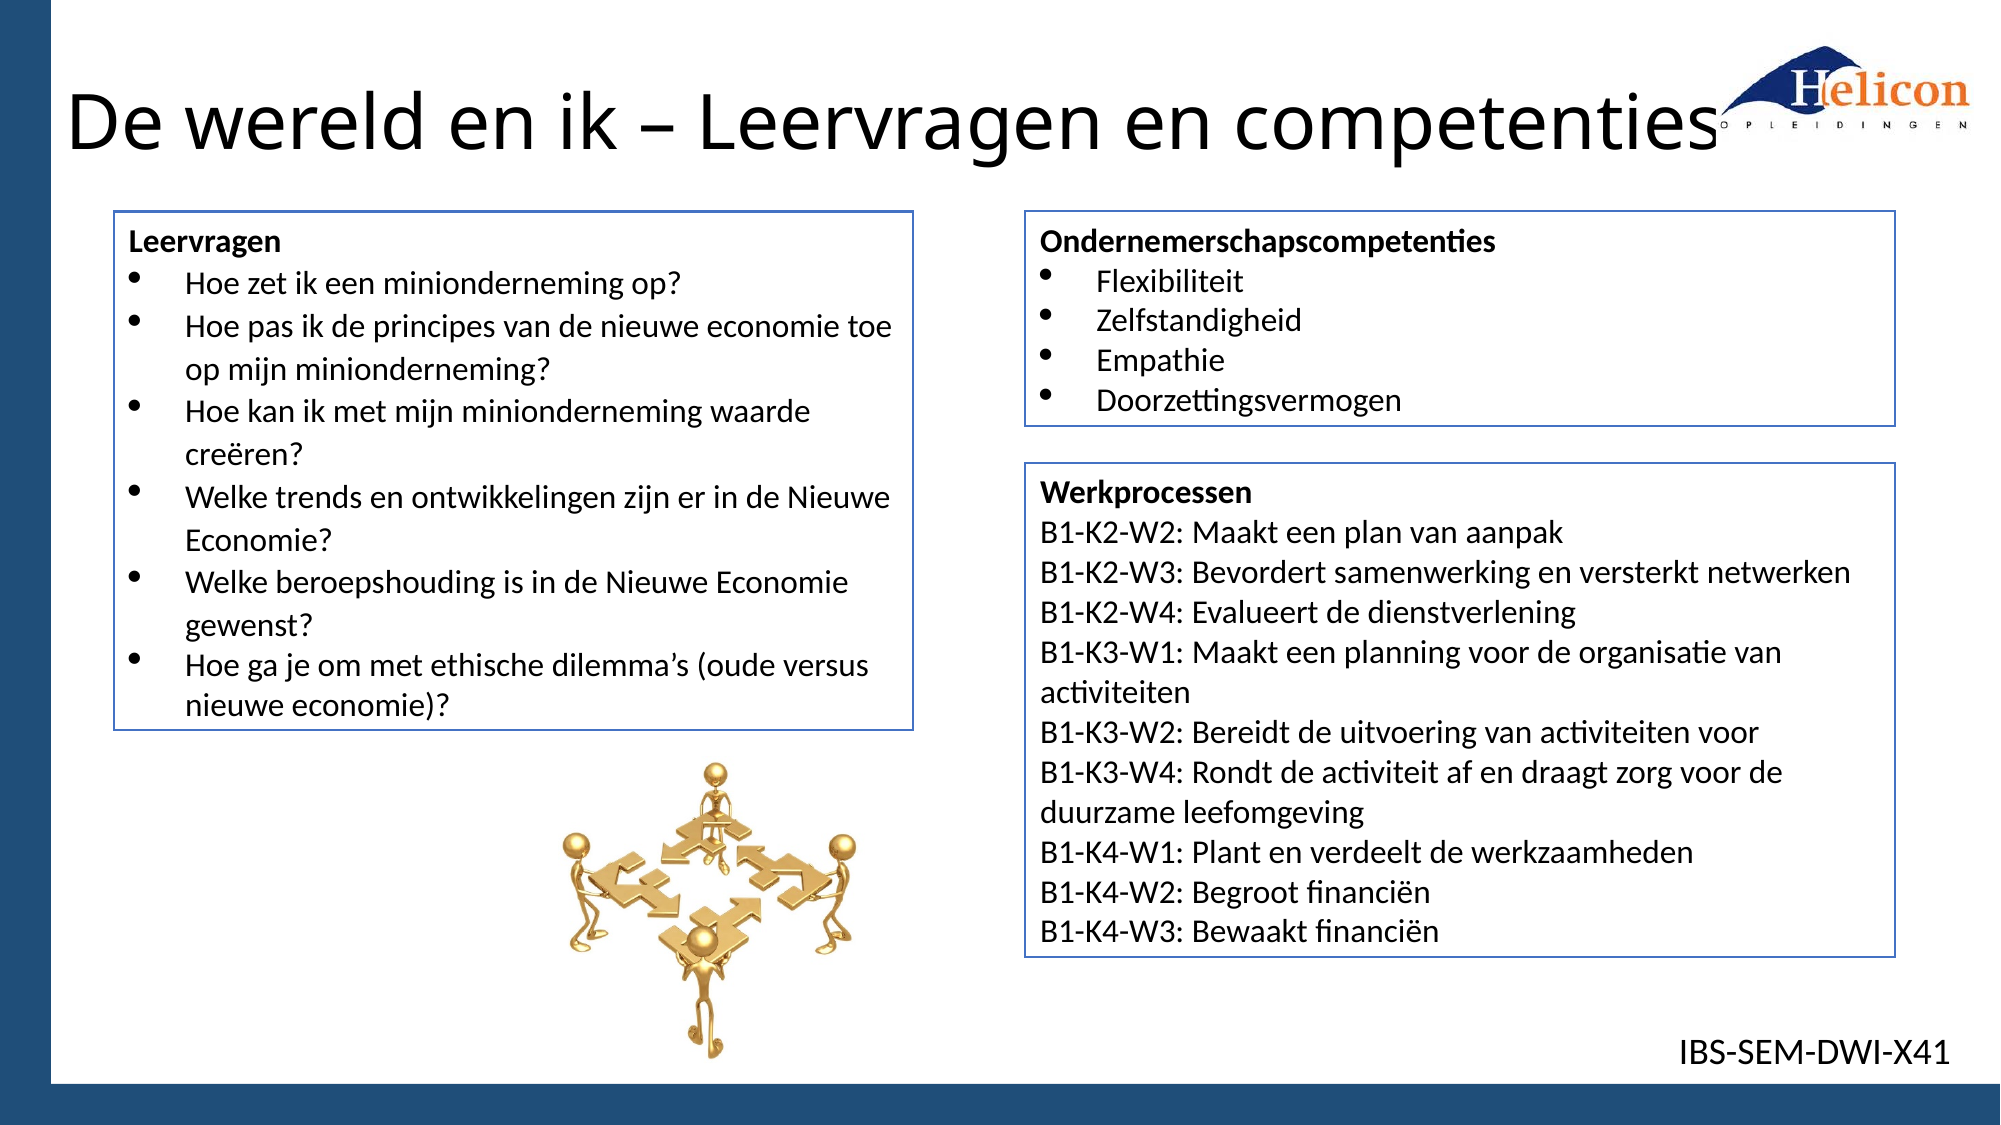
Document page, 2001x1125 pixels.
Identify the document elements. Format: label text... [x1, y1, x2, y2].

text_box IBS-SEM-DWI-X41 [1664, 1019, 1966, 1080]
title De wereld en ik – Leervragen en competenties [52, 72, 1776, 178]
text_box [50, 1083, 2000, 1125]
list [1715, 22, 1974, 150]
text_box Werkprocessen B1-K2-W2: Maakt een plan van aanpak B1-K2-W3: Bevordert samenwerking en versterkt netwerken B1-K2-W4: Evalueert de dienstverlening B1-K3-W1: Maakt een planning voor de organisatie van activiteiten B1-K3-W2: Bereidt de uitvoering van activiteiten voor B1-K3-W4: Rondt de activiteit af en draagt zorg voor de duurzame leefomgeving B1-K4-W1: Plant en verdeelt de werkzaamheden B1-K4-W2: Begroot financiën B1-K4-W3: Bewaakt financiën [1024, 462, 1896, 958]
picture [558, 756, 869, 1067]
text_box [0, 0, 52, 1125]
text_box Ondernemerschapscompetenties Flexibiliteit Zelfstandigheid Empathie Doorzettingsvermogen [1024, 210, 1896, 427]
text_box Leervragen Hoe zet ik een minionderneming op? Hoe pas ik de principes van de nieuwe economie toe op mijn minionderneming? Hoe kan ik met mijn minionderneming waarde creëren? Welke trends en ontwikkelingen zijn er in de Nieuwe Economie? Welke beroepshouding is in de Nieuwe Economie gewenst? Hoe ga je om met ethische dilemma’s (oude versus nieuwe economie)? [113, 210, 914, 731]
